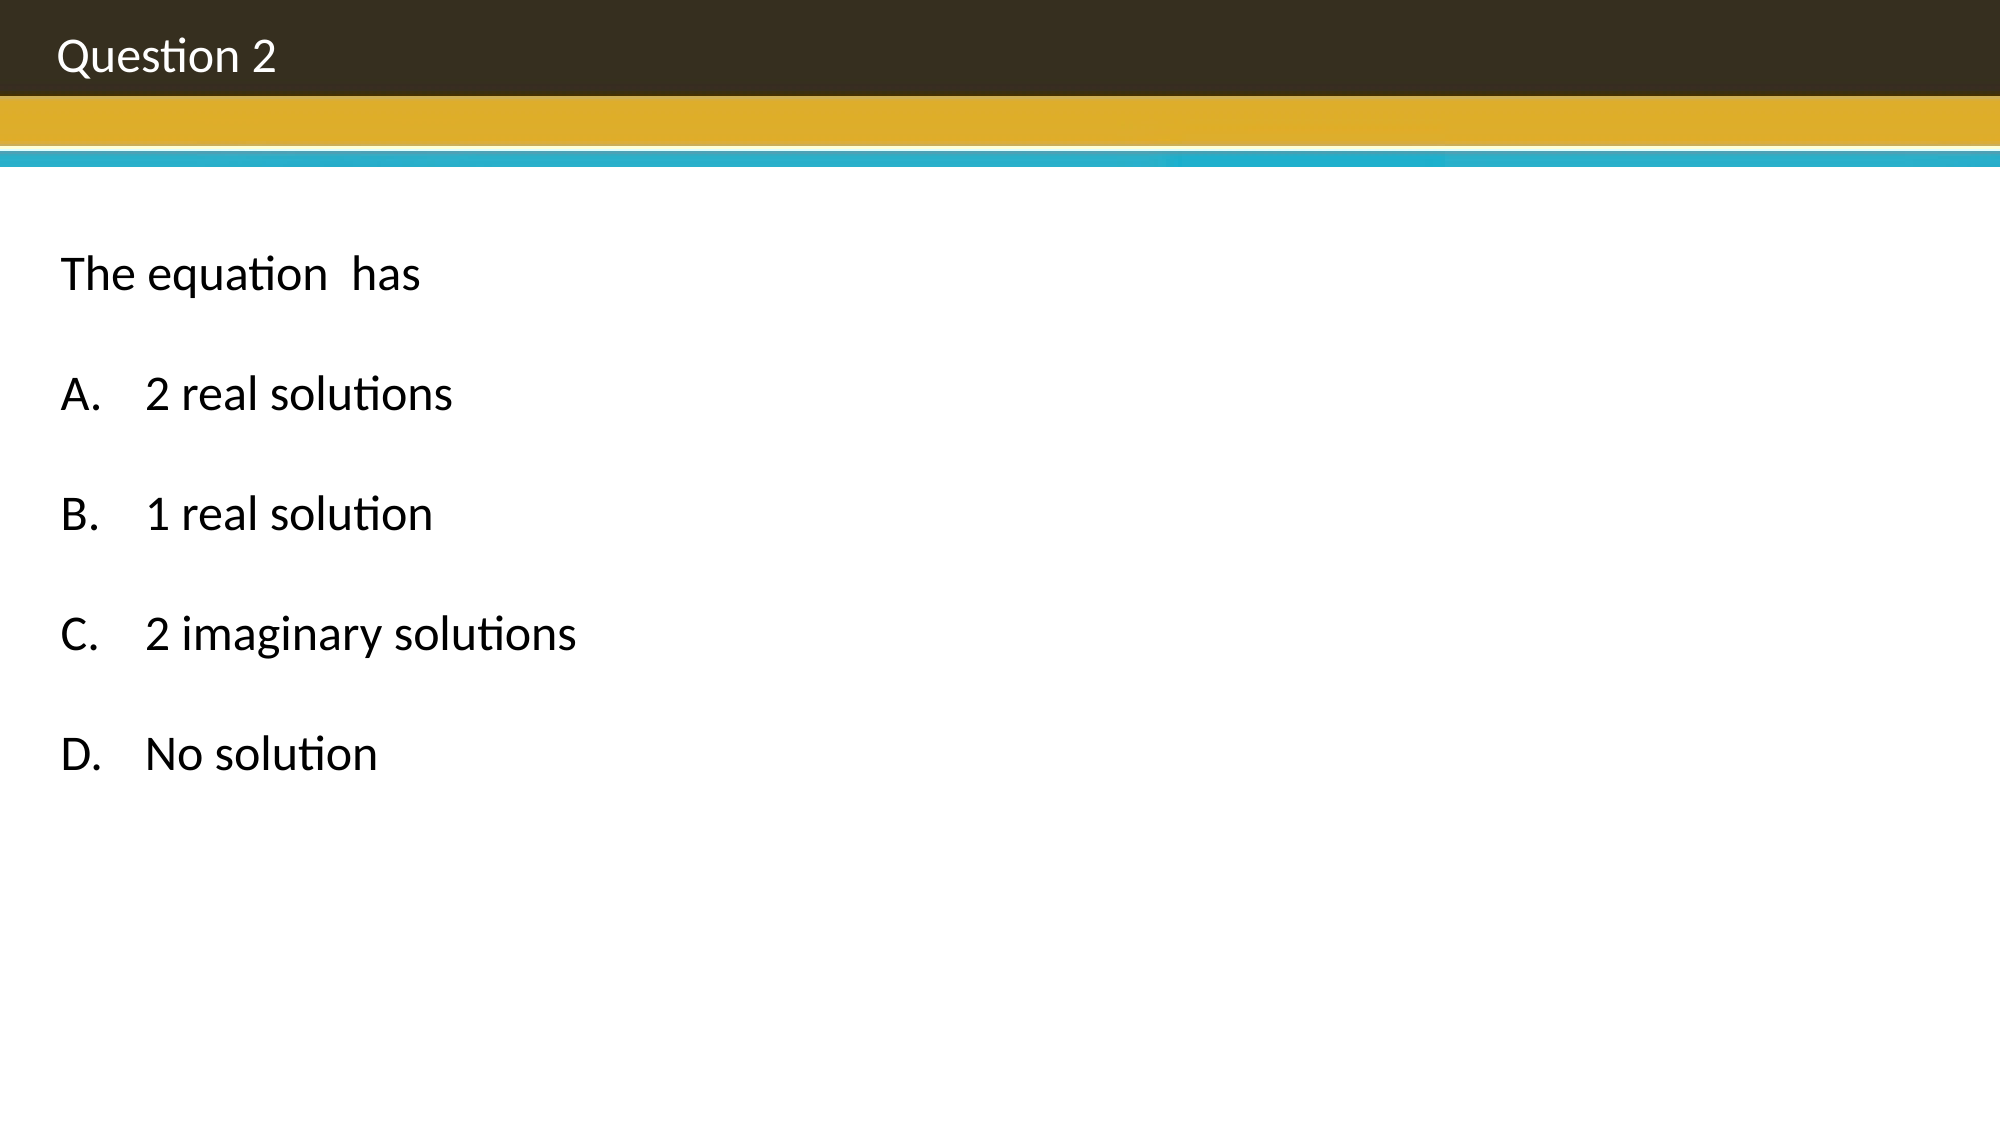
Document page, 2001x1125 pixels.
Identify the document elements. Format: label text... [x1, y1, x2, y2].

picture [0, 0, 2000, 167]
text_box Question 2 [41, 14, 293, 90]
